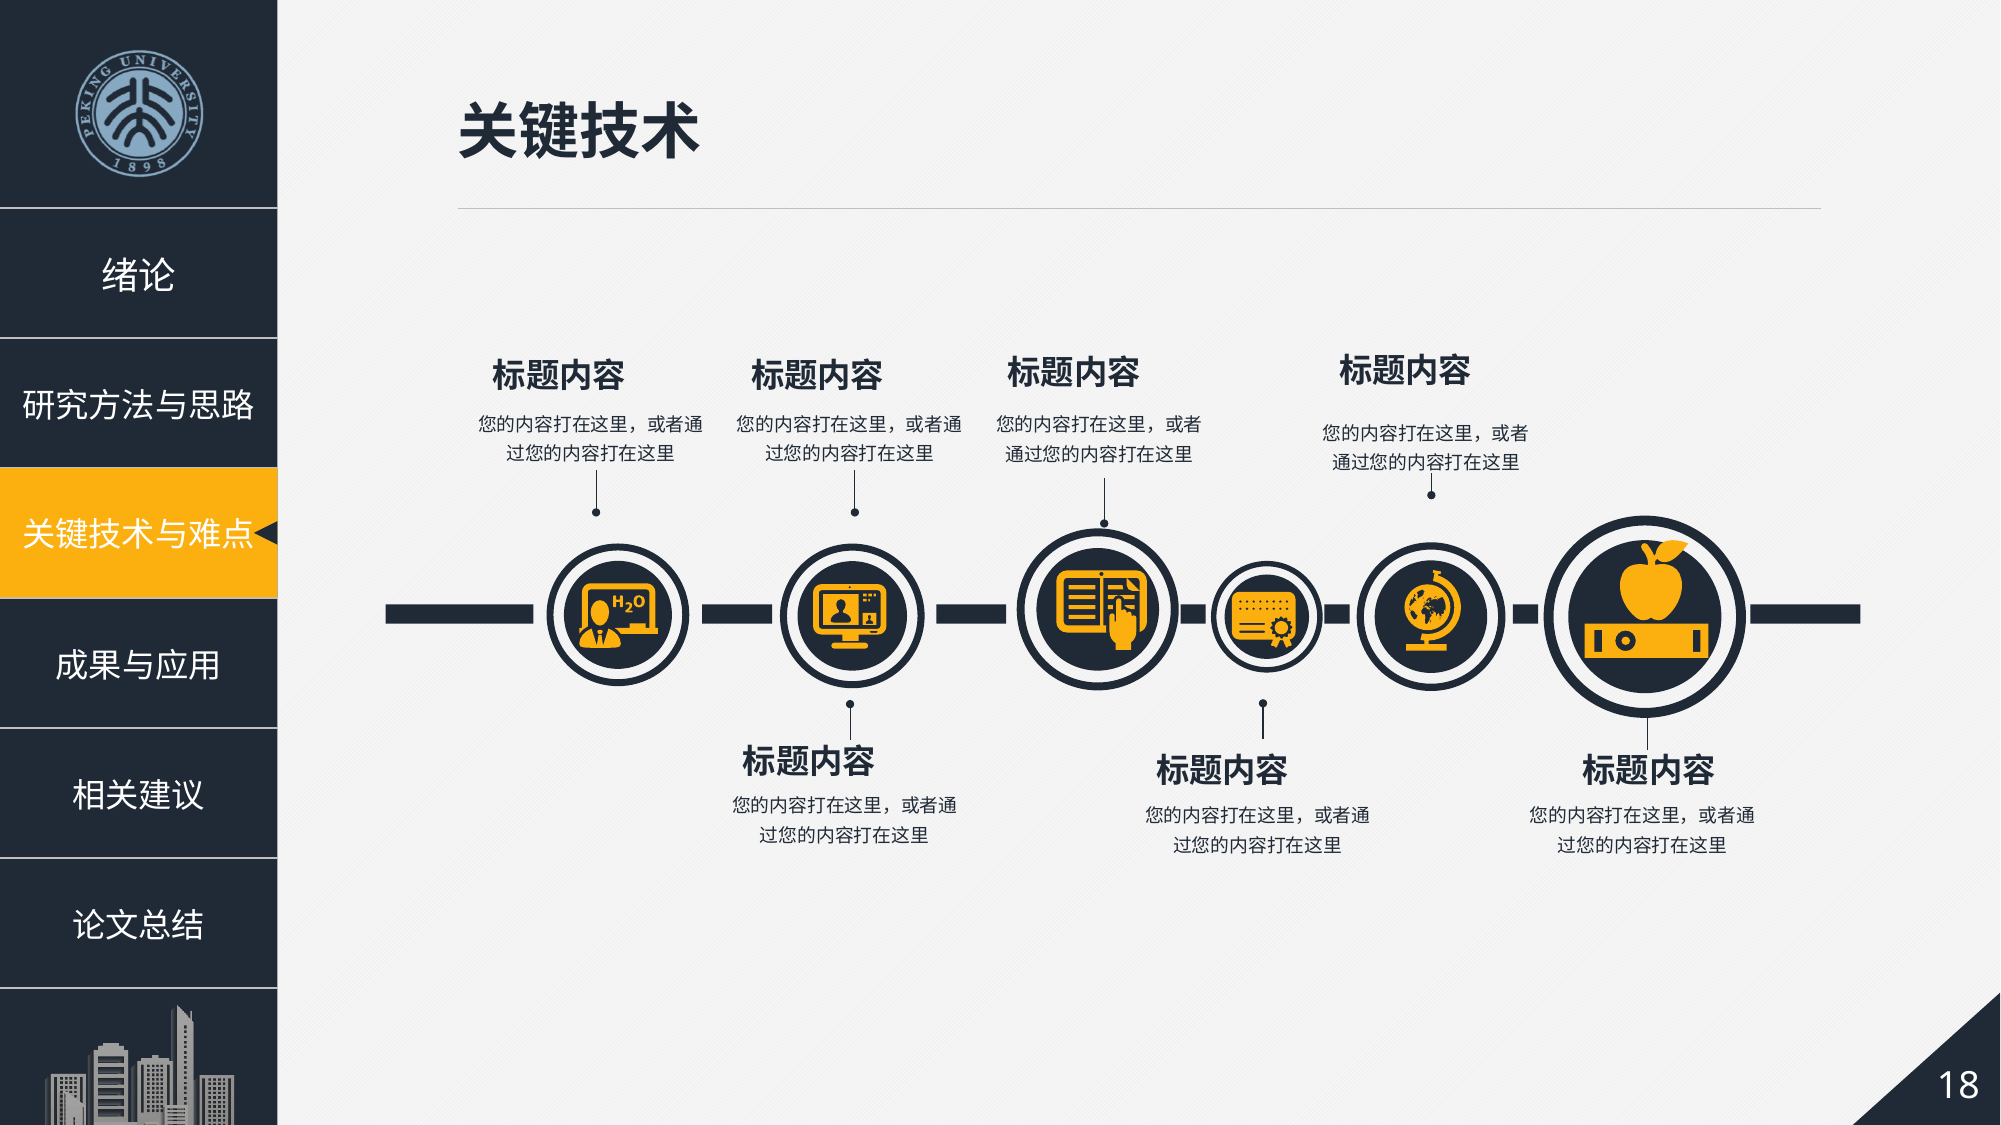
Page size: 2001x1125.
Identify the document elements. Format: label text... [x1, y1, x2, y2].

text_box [1124, 703, 1391, 865]
text_box 关键技术 [442, 84, 717, 173]
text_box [779, 543, 925, 604]
picture [16, 1004, 260, 1125]
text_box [1210, 624, 1331, 673]
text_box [1509, 714, 1799, 865]
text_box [1543, 624, 1746, 714]
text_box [546, 543, 690, 604]
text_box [779, 624, 925, 689]
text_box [1356, 624, 1506, 691]
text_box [1210, 560, 1331, 604]
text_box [1016, 528, 1179, 604]
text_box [385, 604, 1861, 624]
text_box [1543, 515, 1746, 604]
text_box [546, 624, 690, 687]
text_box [720, 354, 977, 513]
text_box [977, 350, 1221, 524]
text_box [1298, 348, 1554, 496]
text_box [461, 354, 720, 513]
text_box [1016, 624, 1179, 691]
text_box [711, 704, 978, 855]
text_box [1356, 542, 1506, 604]
